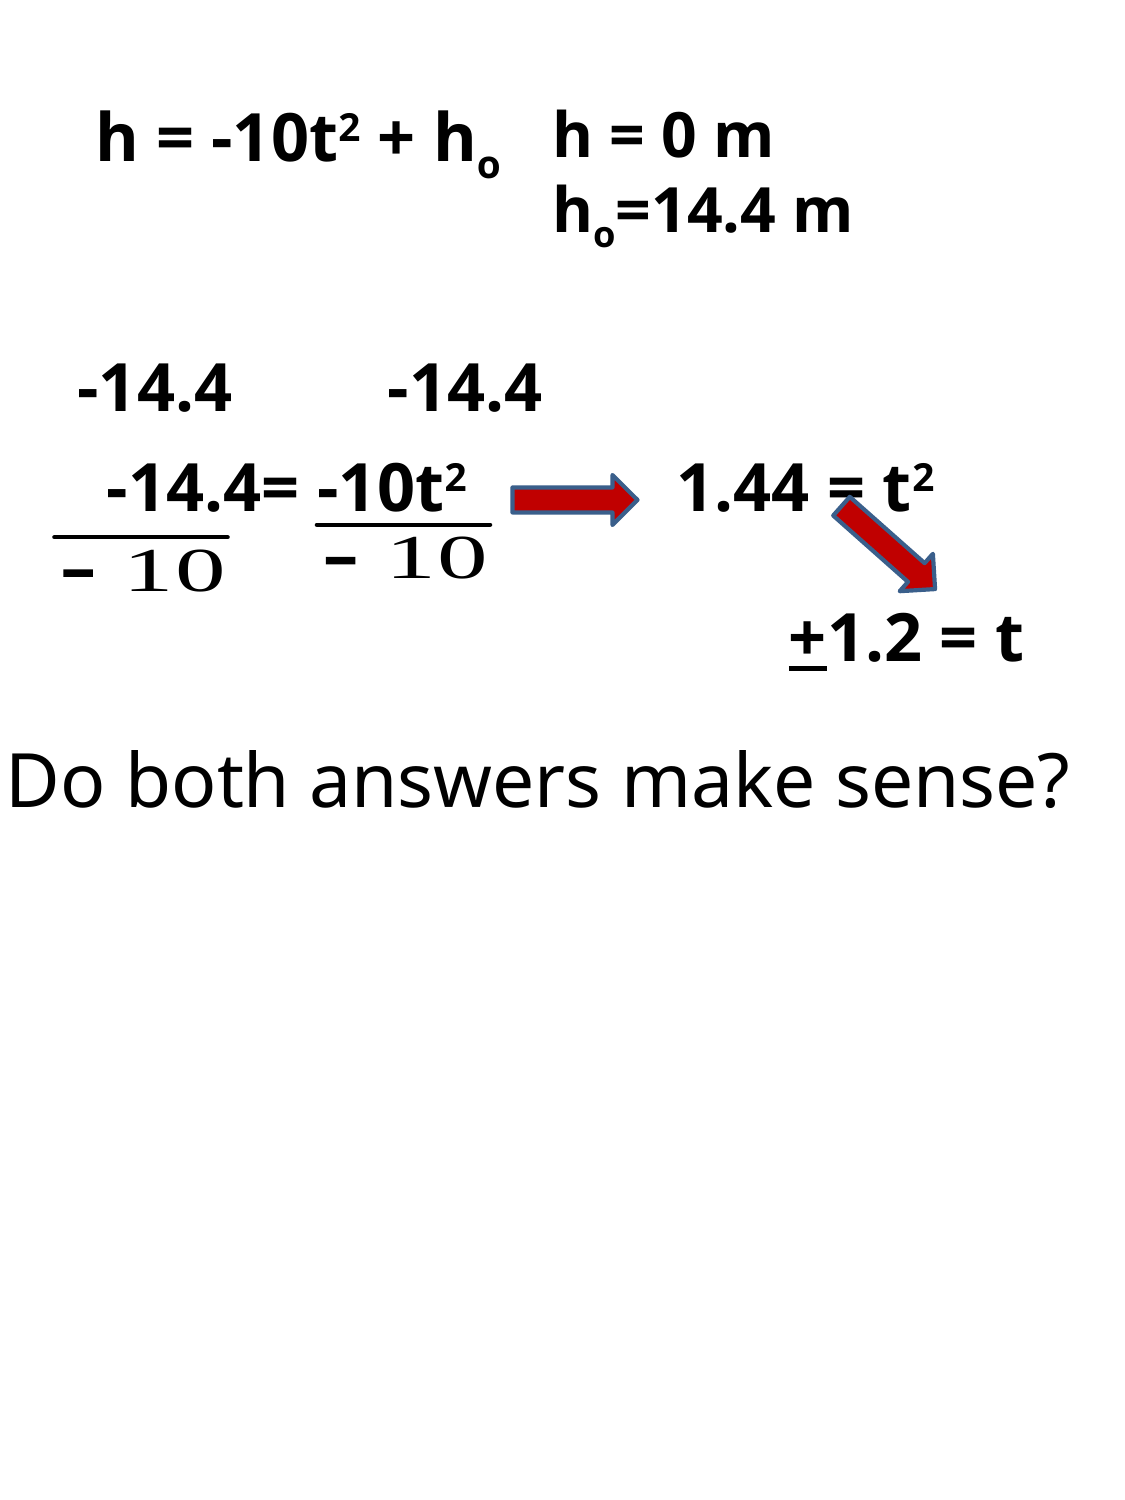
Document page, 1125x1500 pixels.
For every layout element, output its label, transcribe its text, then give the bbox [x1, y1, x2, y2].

text_box -14.4 -14.4 [62, 337, 559, 433]
text_box Do both answers make sense? [0, 724, 1086, 830]
text_box [515, 473, 640, 527]
text_box [831, 494, 938, 594]
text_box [299, 449, 511, 591]
text_box h = -10t2 + ho [80, 87, 516, 194]
text_box 1.44 = t2 [661, 437, 949, 533]
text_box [37, 462, 249, 604]
text_box h = 0 m ho=14.4 m [537, 87, 900, 263]
text_box -14.4= -10t2 [92, 437, 482, 533]
text_box +1.2 = t [774, 587, 1040, 683]
